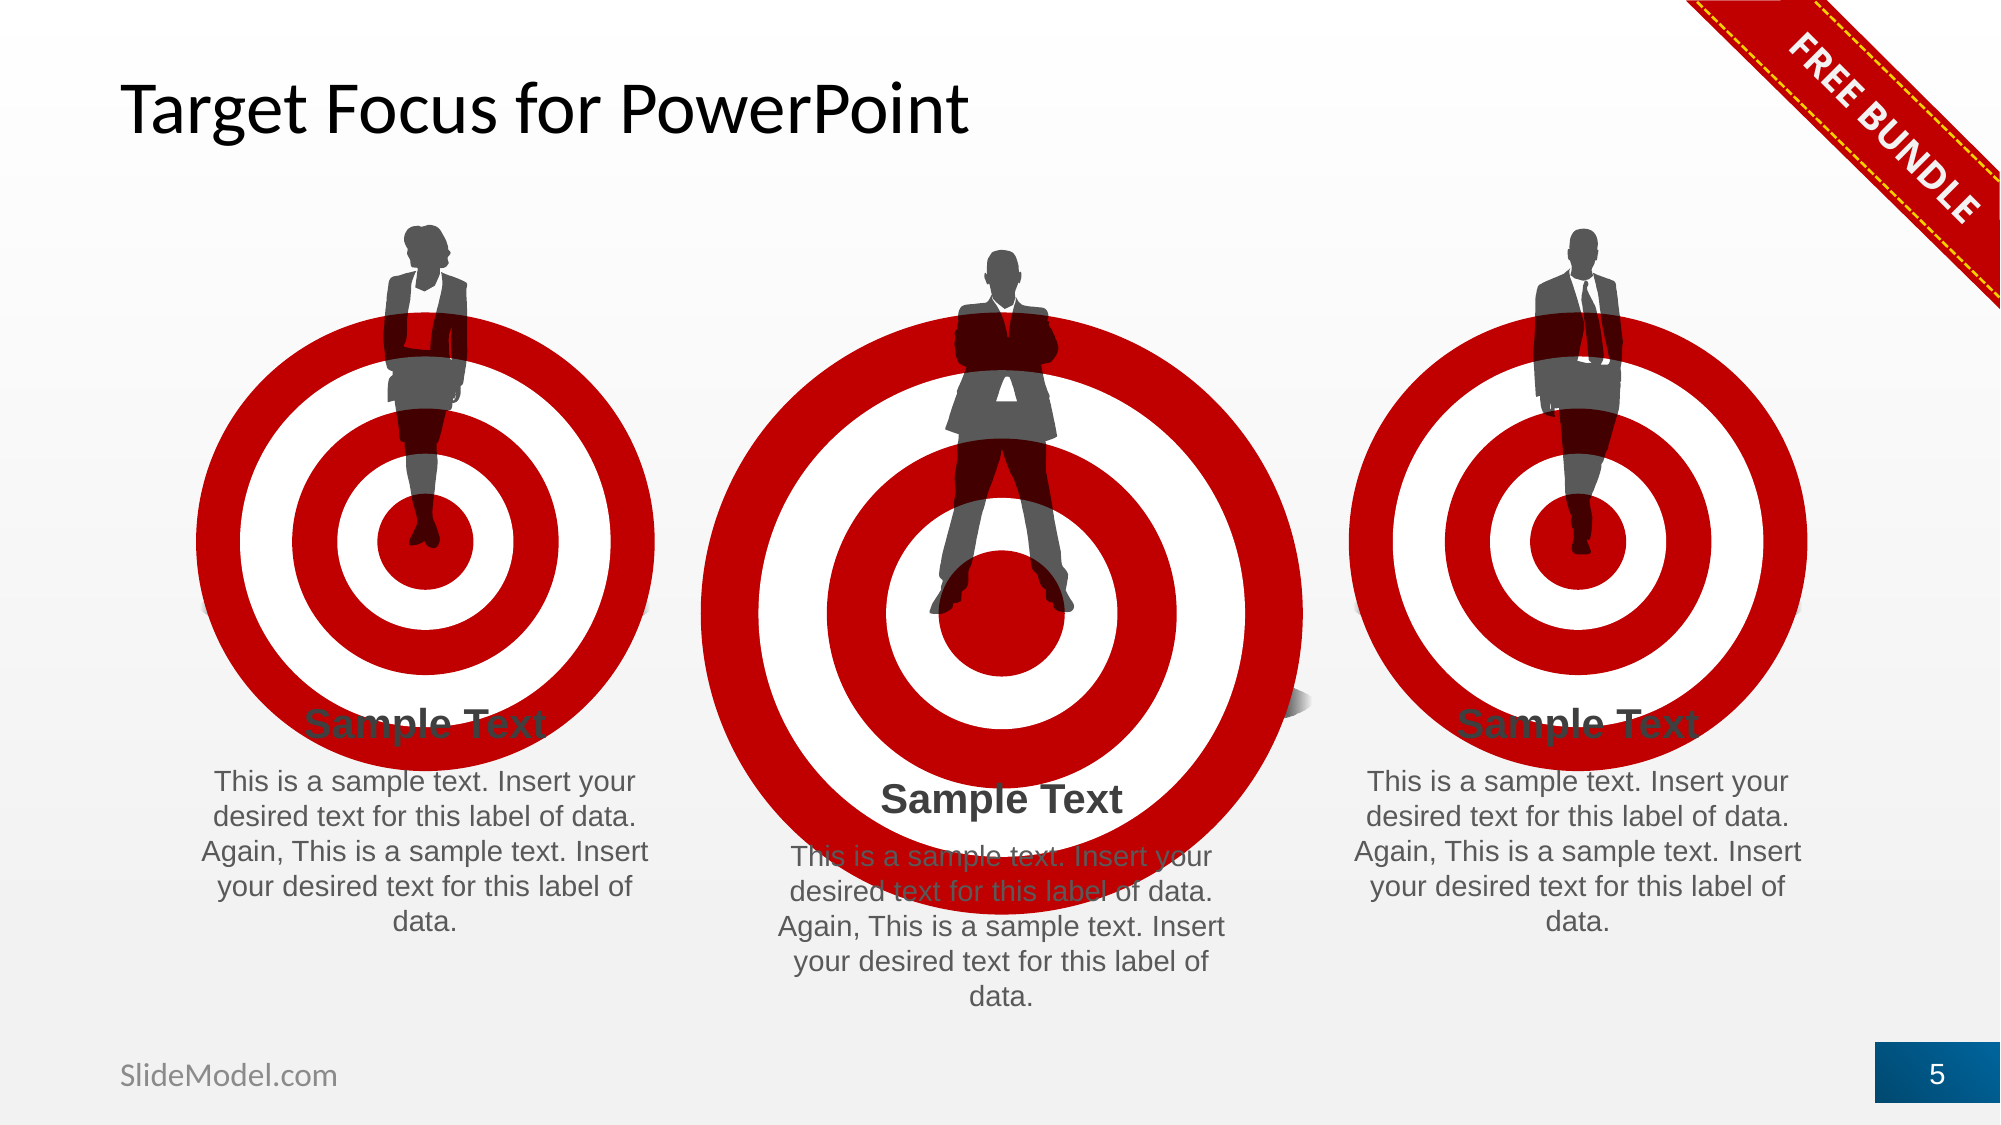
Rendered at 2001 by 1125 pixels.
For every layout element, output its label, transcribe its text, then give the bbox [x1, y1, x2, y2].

title Target Focus for PowerPoint [99, 45, 1200, 162]
footer SlideModel.com [99, 1042, 734, 1103]
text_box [1331, 688, 1826, 963]
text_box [383, 224, 468, 549]
slide_number 5 [1875, 1042, 2000, 1103]
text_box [178, 688, 673, 963]
text_box [1309, 695, 1313, 707]
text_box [929, 249, 1075, 615]
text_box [195, 312, 655, 687]
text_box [1348, 312, 1808, 687]
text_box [1533, 228, 1624, 555]
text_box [754, 763, 1249, 1038]
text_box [1696, 0, 2000, 341]
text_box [700, 312, 1304, 915]
